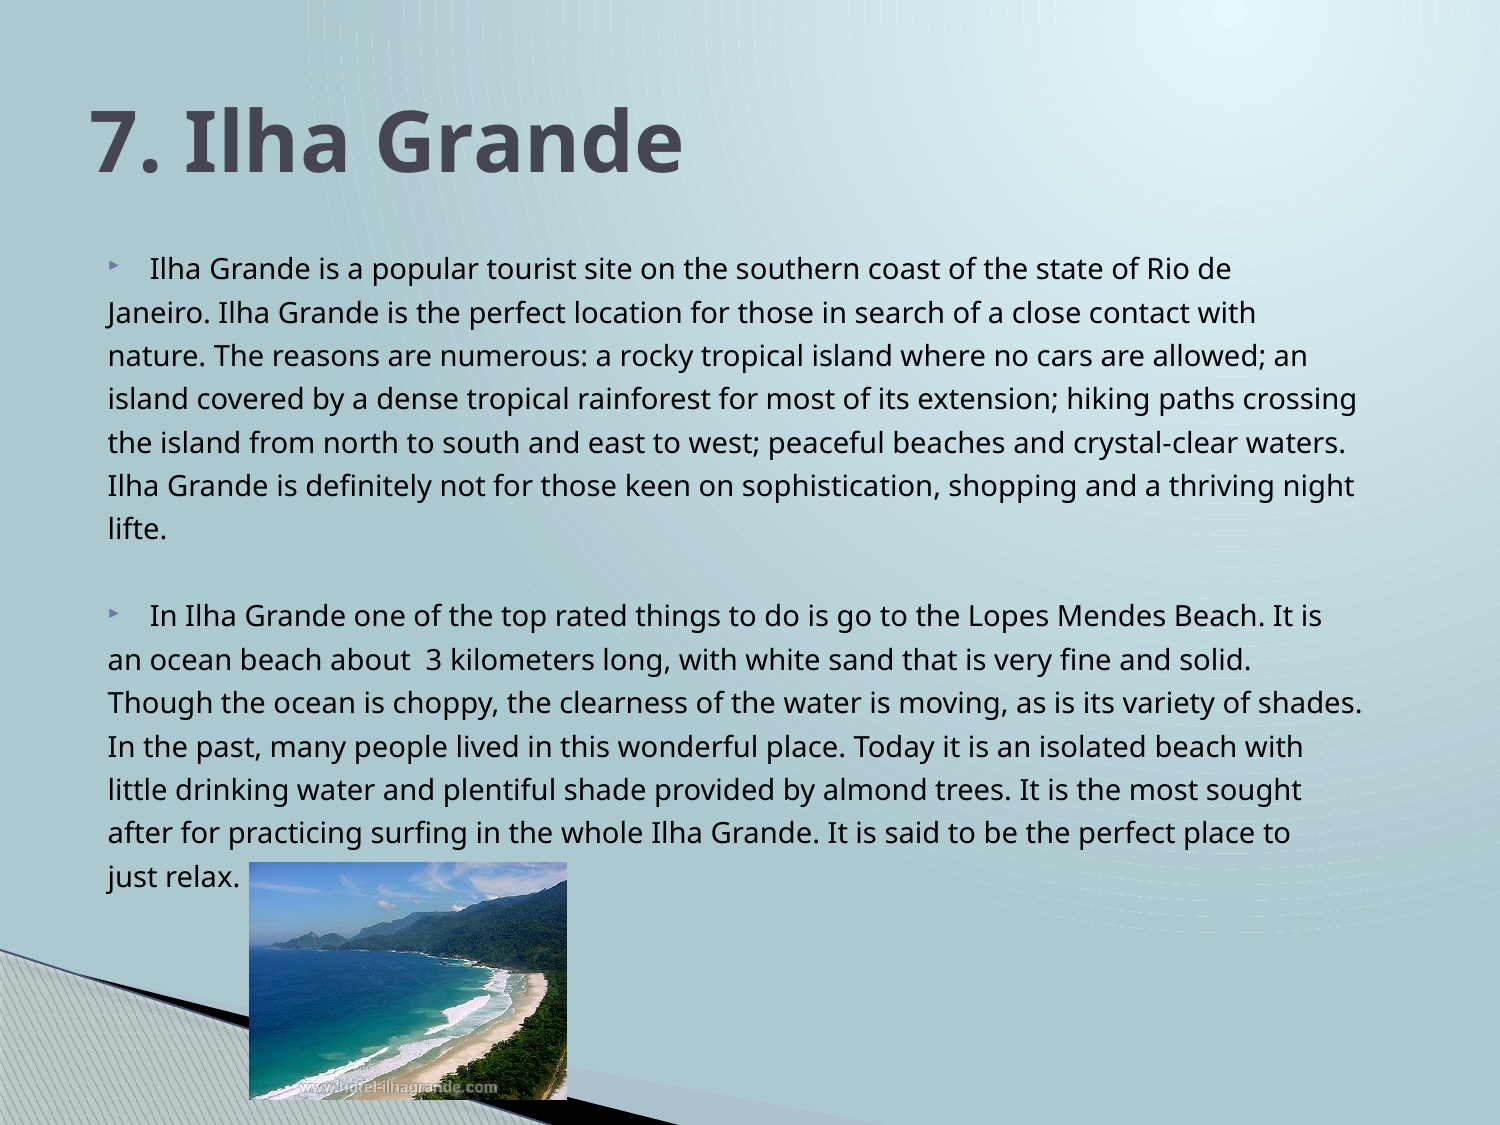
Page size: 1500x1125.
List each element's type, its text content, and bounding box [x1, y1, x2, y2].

picture [249, 862, 567, 1101]
title 7. Ilha Grande [75, 45, 1425, 233]
list Ilha Grande is a popular tourist site on the southern coast of the state of Rio de Janeiro. Ilha Grande is the perfect location for those in search of a close contact with nature. The reasons are numerous: a rocky tropical island where no cars are allowed; an island covered by a dense tropical rainforest for most of its extension; hiking paths crossing the island from north to south and east to west; peaceful beaches and crystal-clear waters. Ilha Grande is definitely not for those keen on sophistication, shopping and a thriving night lifte. In Ilha Grande one of the top rated things to do is go to the Lopes Mendes Beach. It is an ocean beach about 3 kilometers long, with white sand that is very fine and solid. Though the ocean is choppy, the clearness of the water is moving, as is its variety of shades. In the past, many people lived in this wonderful place. Today it is an isolated beach with little drinking water and plentiful shade provided by almond trees. It is the most sought after for practicing surfing in the whole Ilha Grande. It is said to be the perfect place to just relax. [75, 243, 1425, 986]
